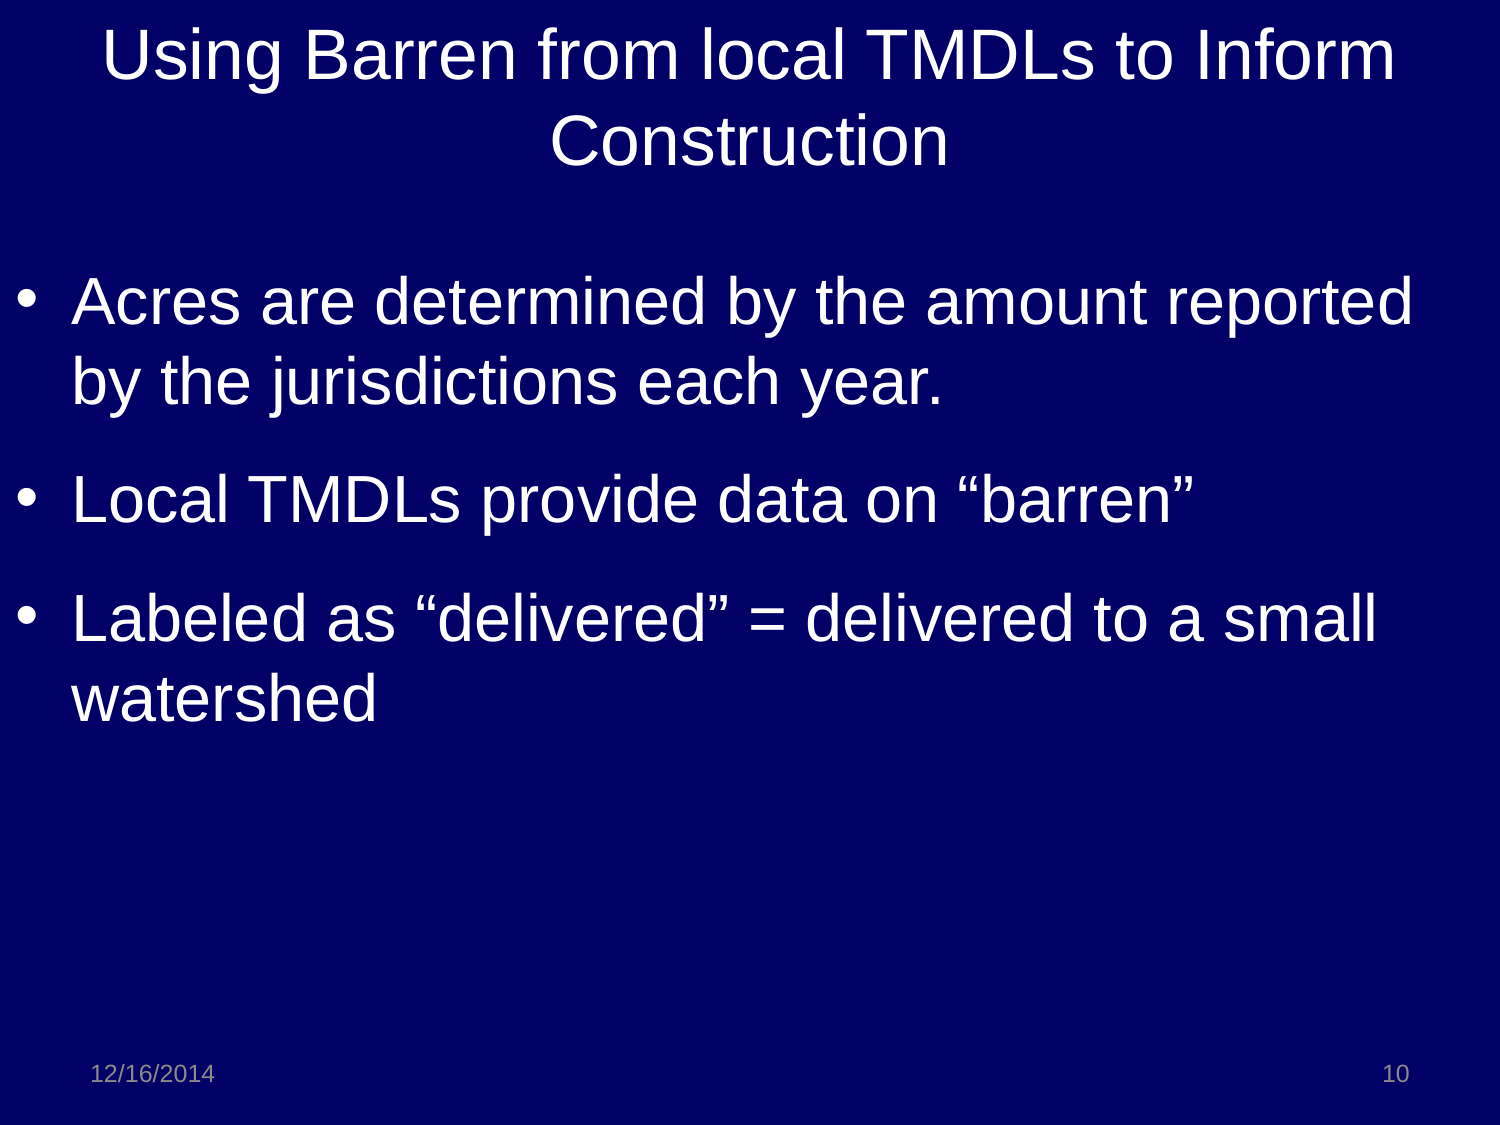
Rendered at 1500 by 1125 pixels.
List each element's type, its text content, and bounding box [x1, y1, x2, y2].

title Using Barren from local TMDLs to Inform Construction [0, 0, 1500, 188]
list Acres are determined by the amount reported by the jurisdictions each year. Local TMDLs provide data on “barren” Labeled as “delivered” = delivered to a small watershed [0, 249, 1500, 1038]
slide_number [75, 1042, 425, 1103]
slide_number 10 [1074, 1042, 1425, 1103]
